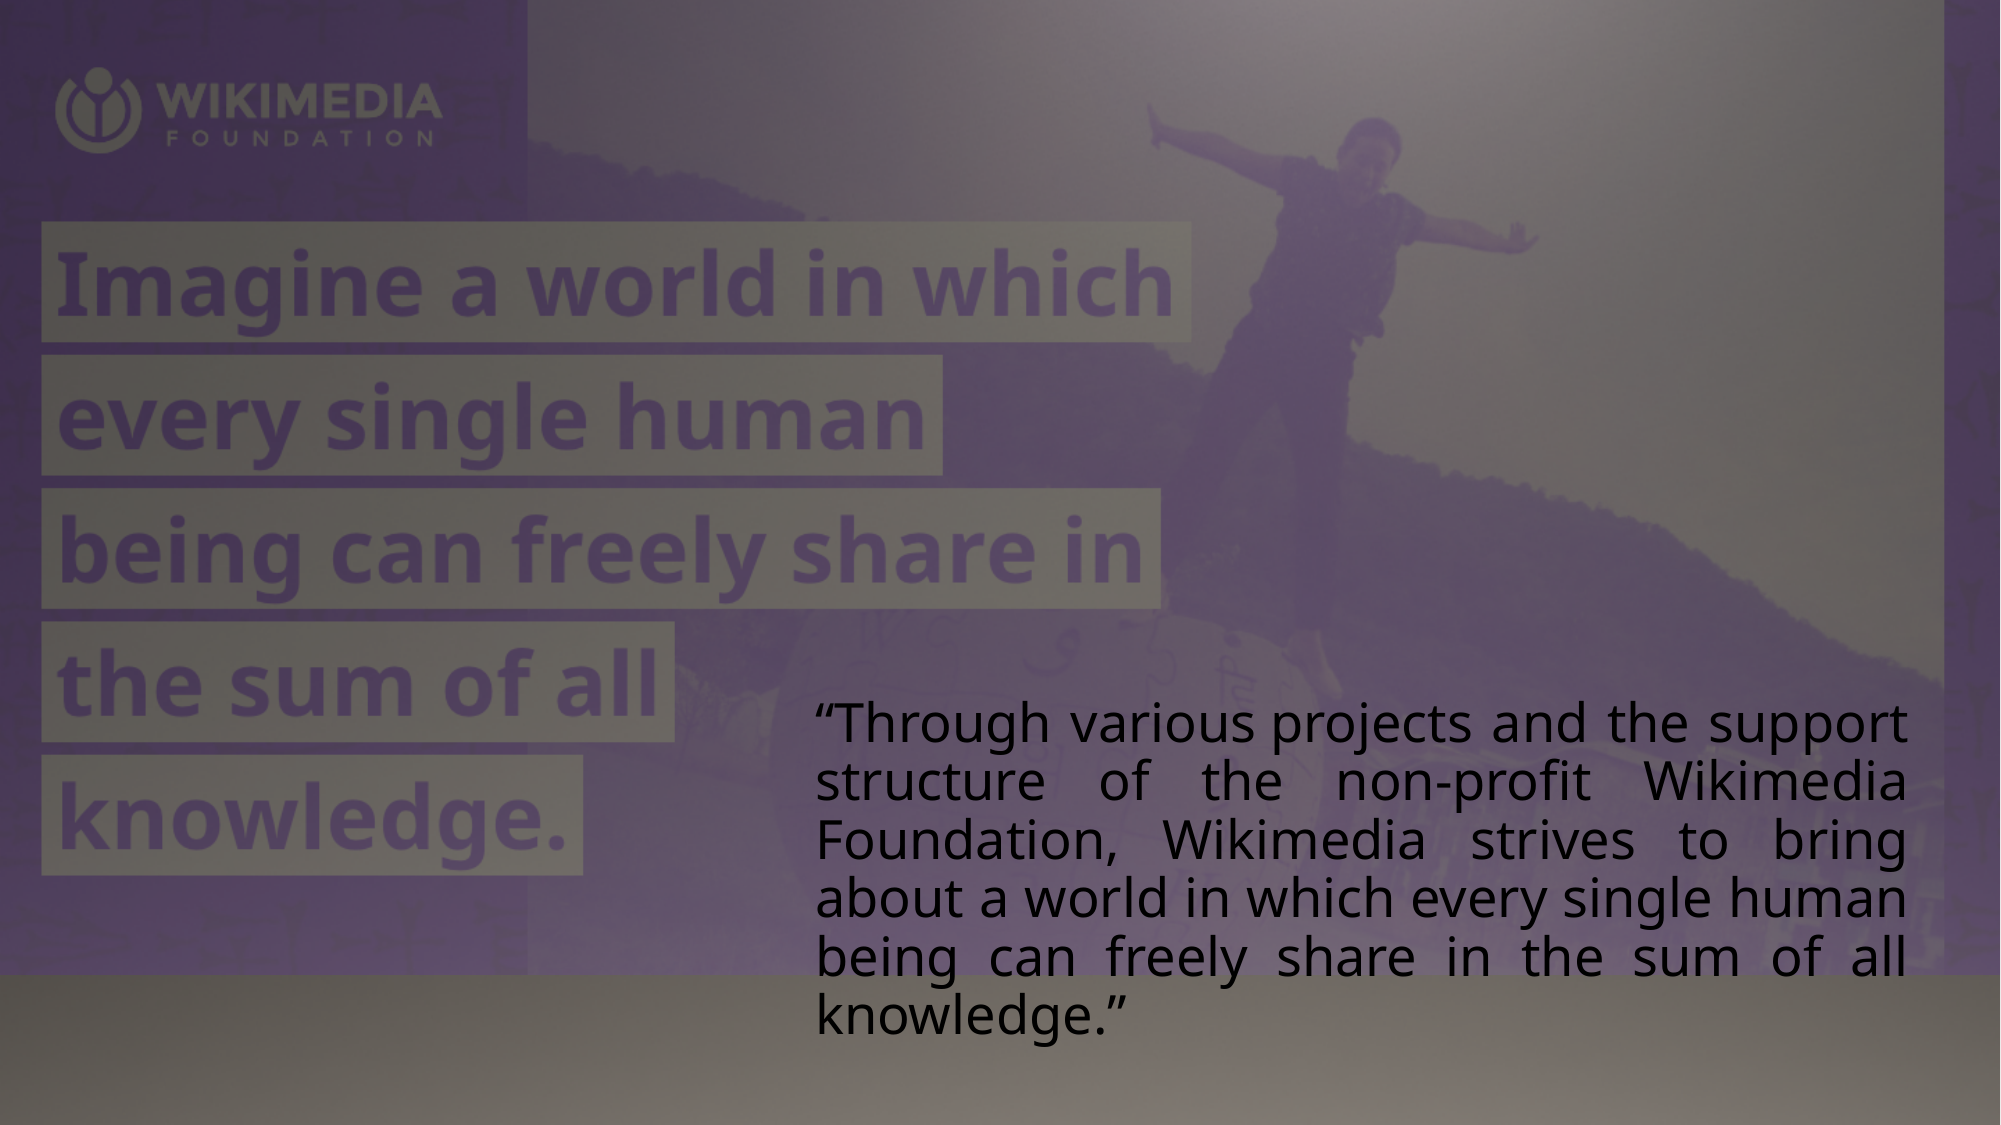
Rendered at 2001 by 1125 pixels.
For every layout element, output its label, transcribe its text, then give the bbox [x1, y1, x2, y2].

list “Through various projects and the support structure of the non-profit Wikimedia Foundation, Wikimedia strives to bring about a world in which every single human being can freely share in the sum of all knowledge.” [800, 975, 1925, 1057]
picture [0, 0, 2001, 1125]
